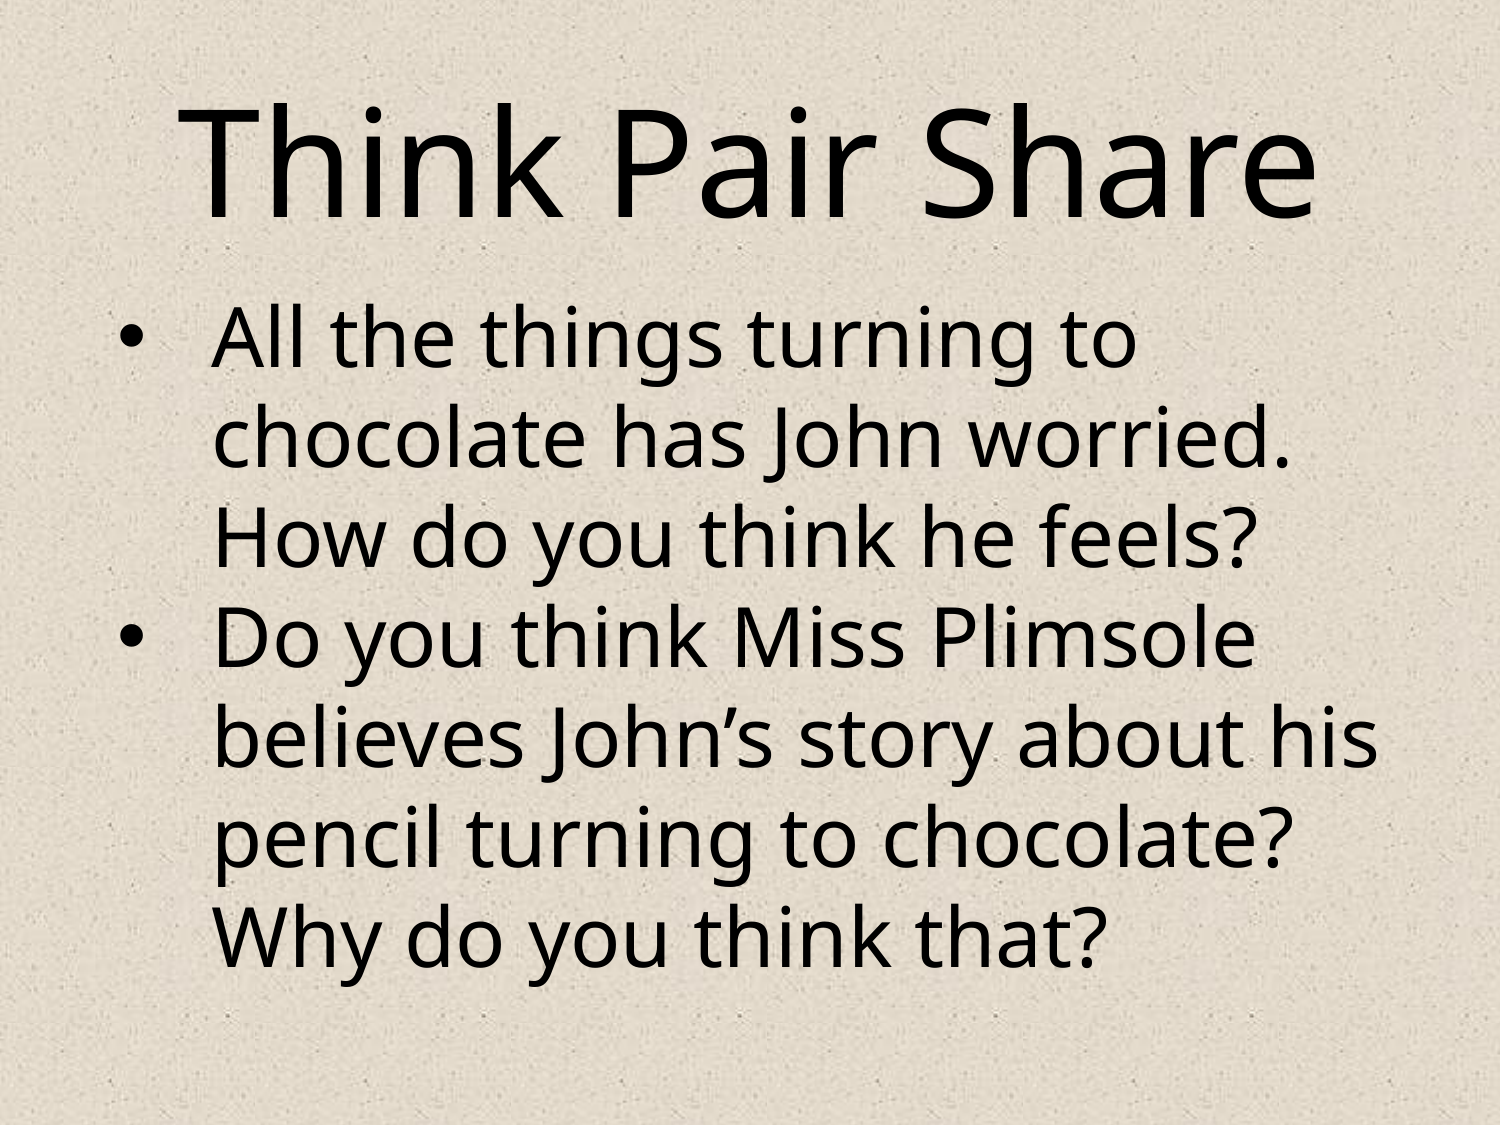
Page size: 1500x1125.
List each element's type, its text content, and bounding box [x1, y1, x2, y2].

title Think Pair Share [103, 59, 1397, 277]
picture [0, 0, 1500, 1125]
text_box All the things turning to chocolate has John worried. How do you think he feels? Do you think Miss Plimsole believes John’s story about his pencil turning to chocolate? Why do you think that? [103, 277, 1397, 1092]
